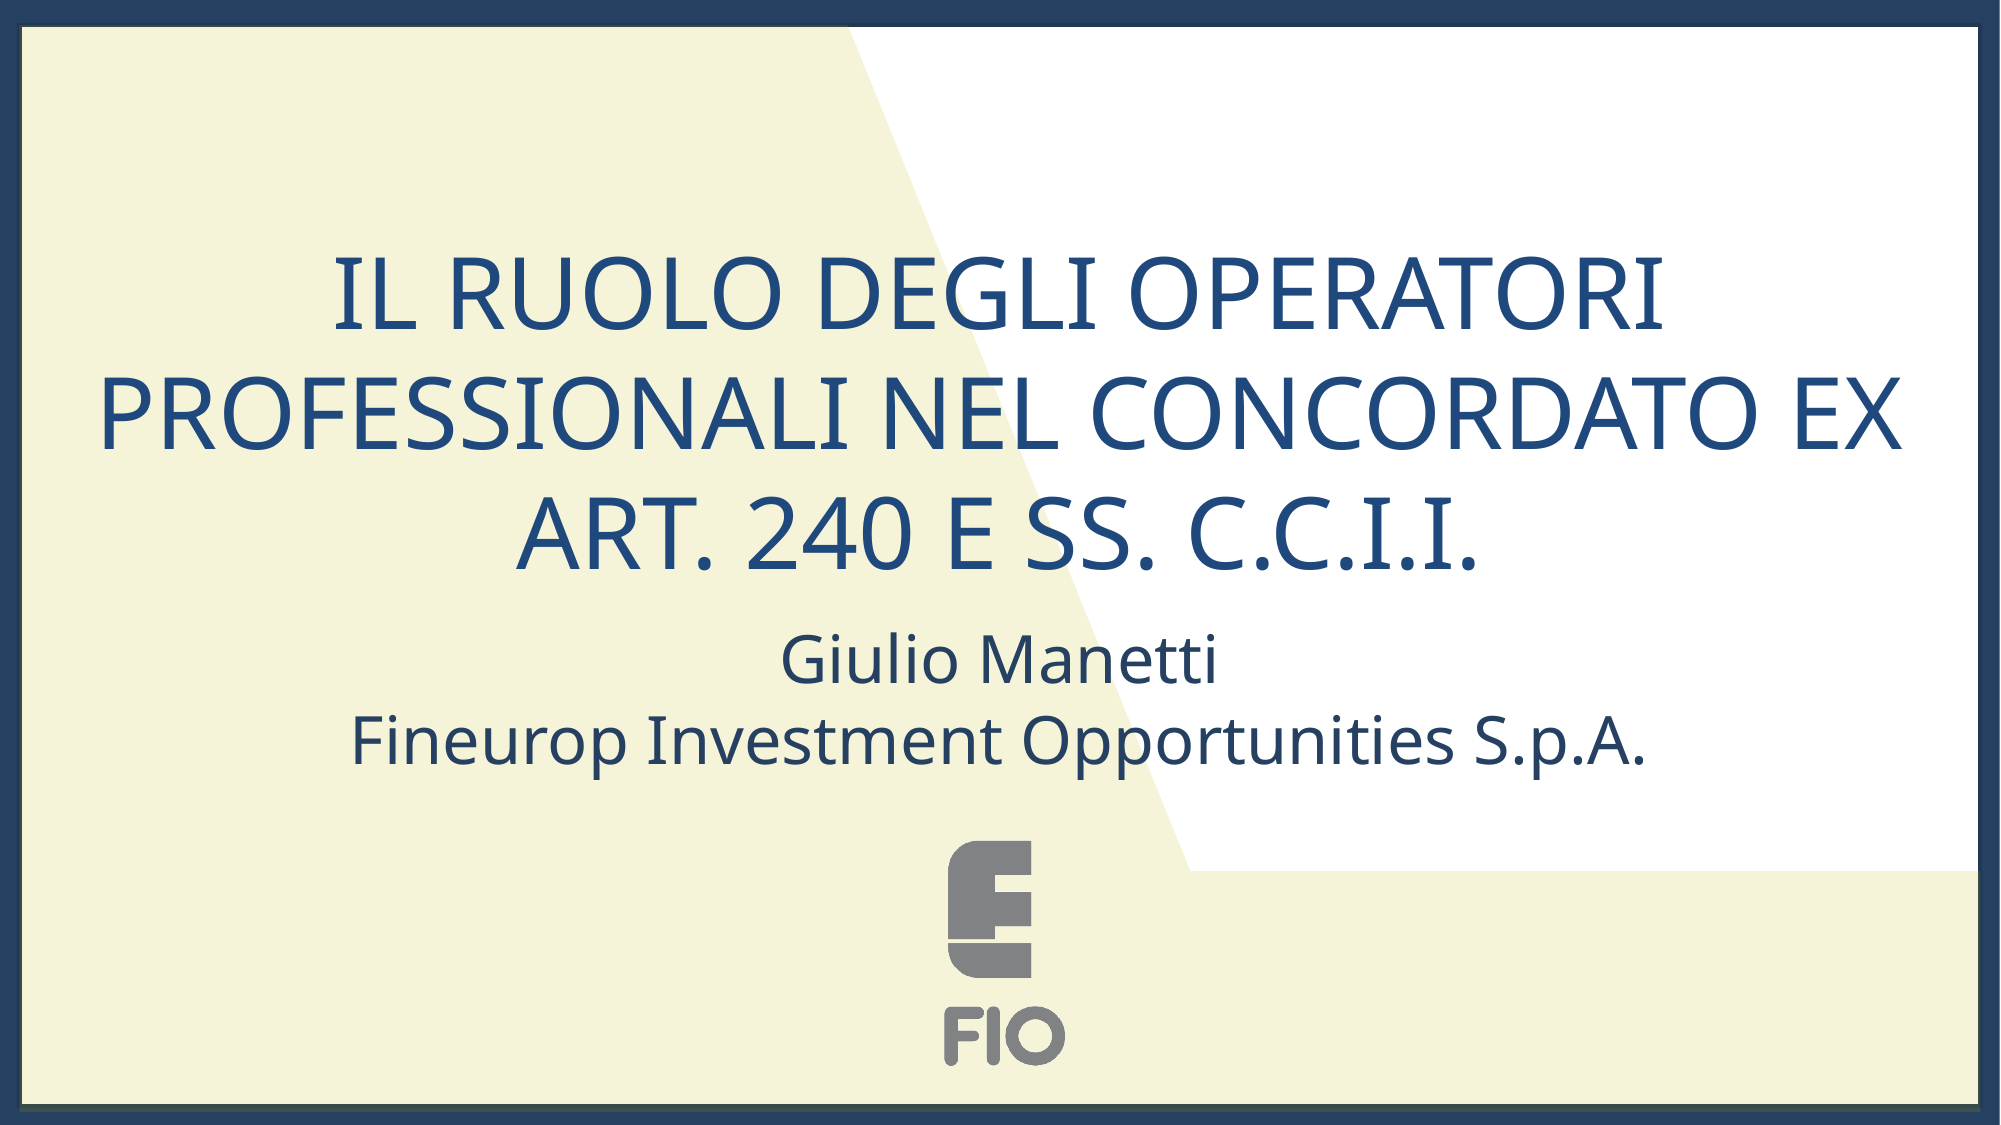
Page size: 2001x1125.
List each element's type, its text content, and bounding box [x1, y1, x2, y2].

text_box [850, 23, 1982, 869]
picture [889, 833, 1110, 1071]
text_box IL RUOLO DEGLI OPERATORI PROFESSIONALI NEL CONCORDATO EX ART. 240 e ss. C.C.I.I. Giulio Manetti Fineurop Investment Opportunities S.p.A. [17, 23, 1983, 1115]
text_box [0, 0, 2000, 1125]
